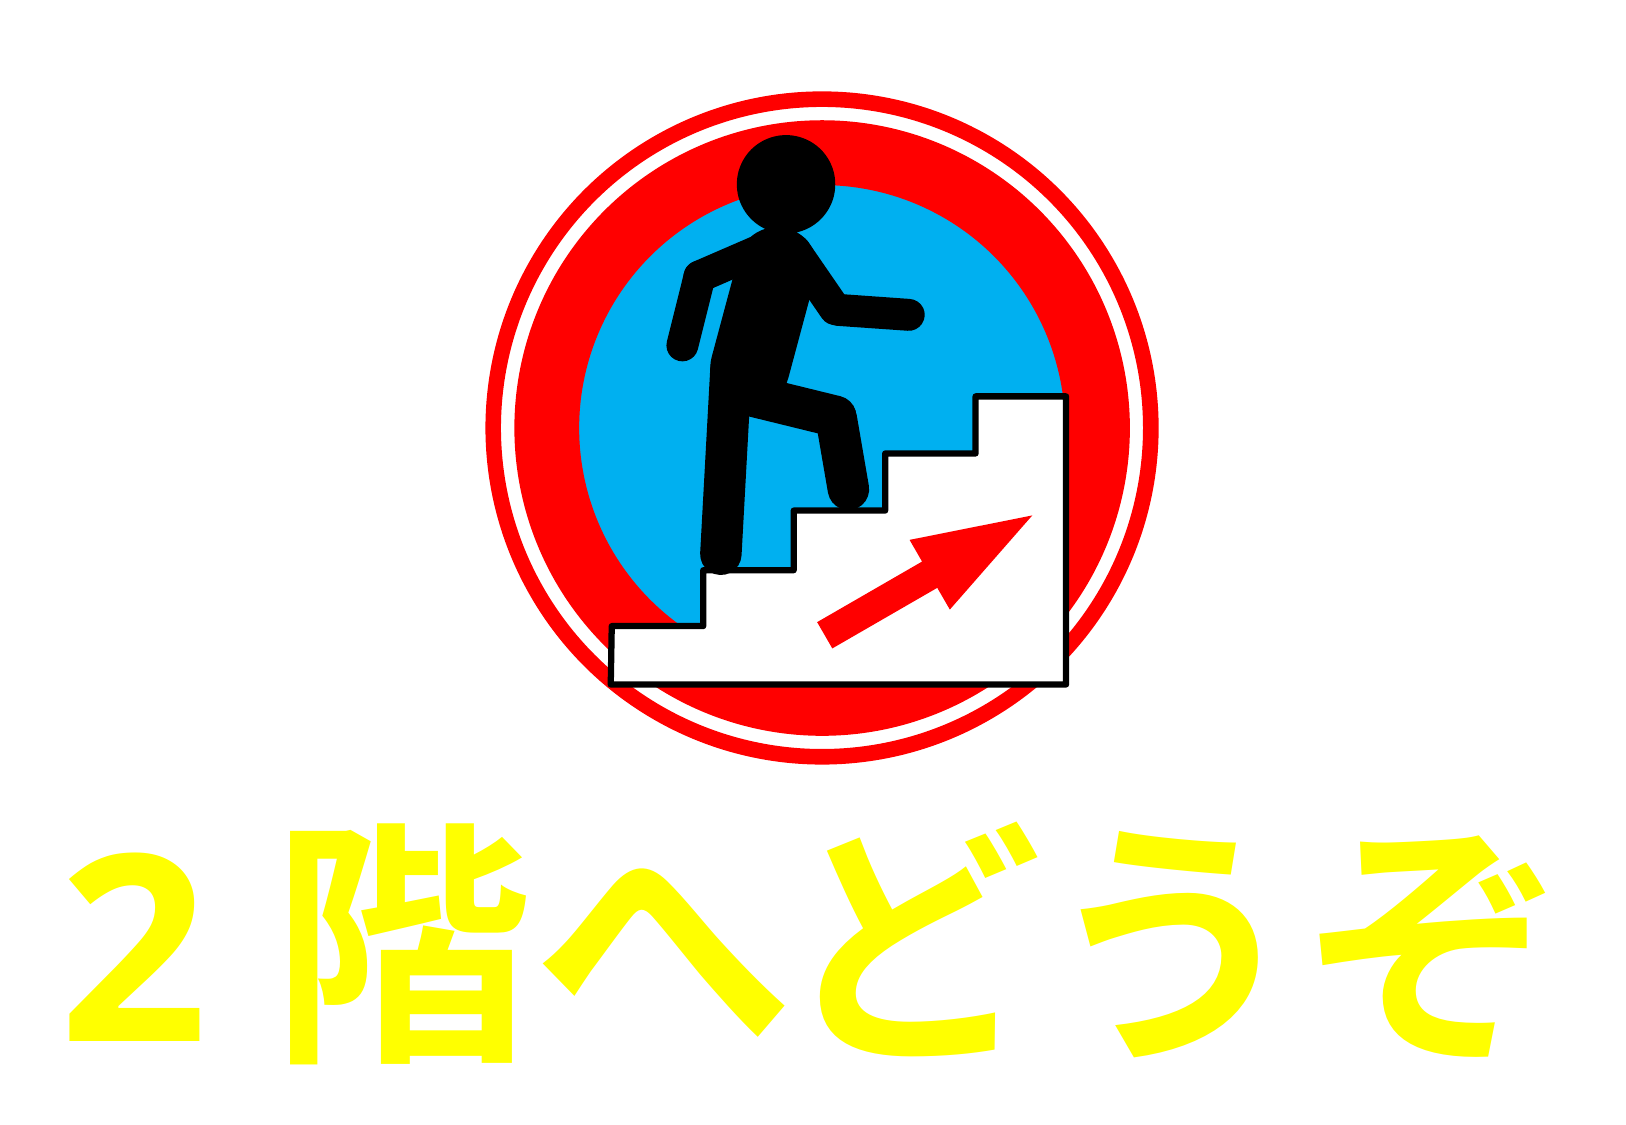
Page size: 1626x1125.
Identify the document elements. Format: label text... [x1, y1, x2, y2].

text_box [485, 91, 1159, 765]
text_box 2階へどうぞ [0, 773, 1625, 1101]
